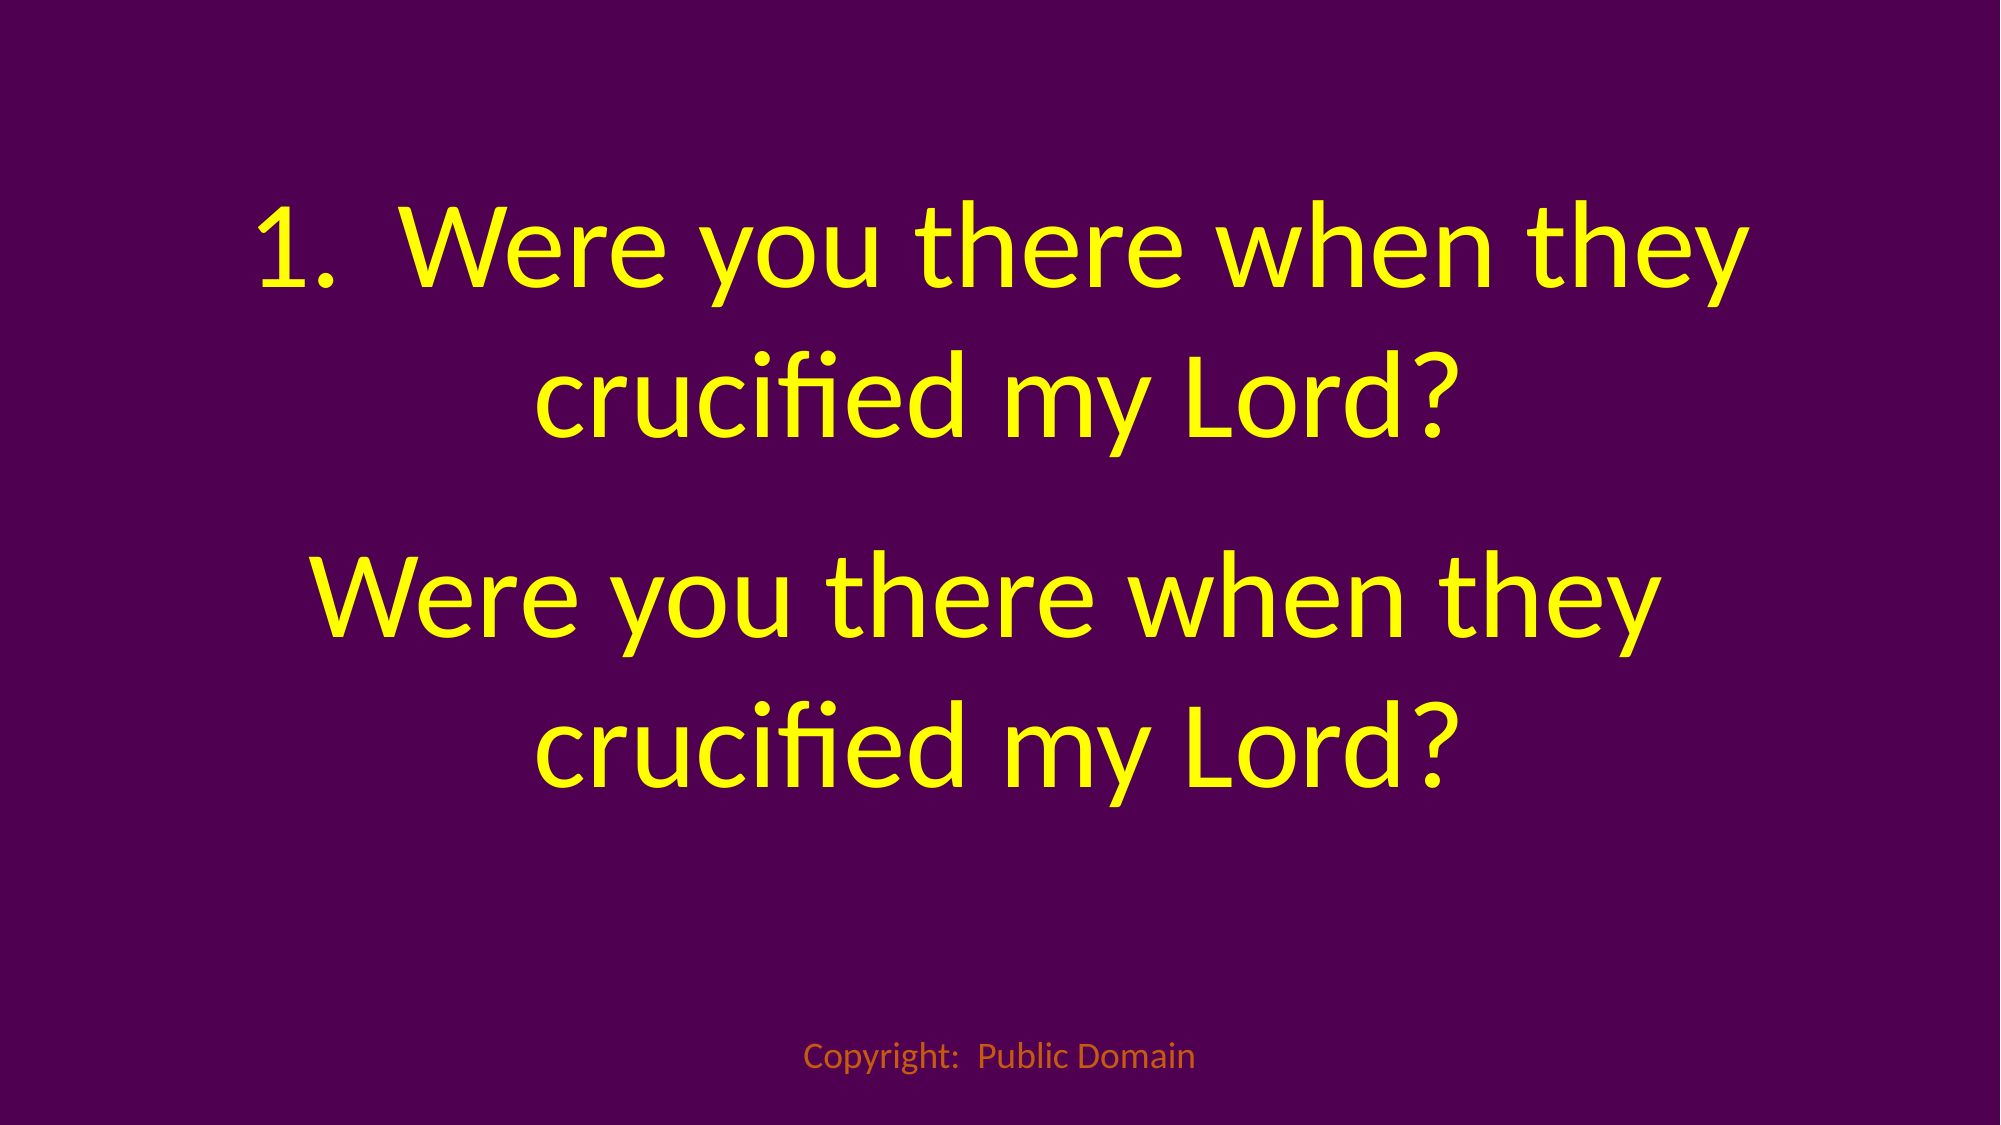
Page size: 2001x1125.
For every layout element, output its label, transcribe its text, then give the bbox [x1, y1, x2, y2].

text_box Copyright: Public Domain [26, 1023, 1973, 1083]
text_box 1. Were you there when they crucified my Lord? Were you there when they crucified my Lord? [0, 154, 2000, 820]
